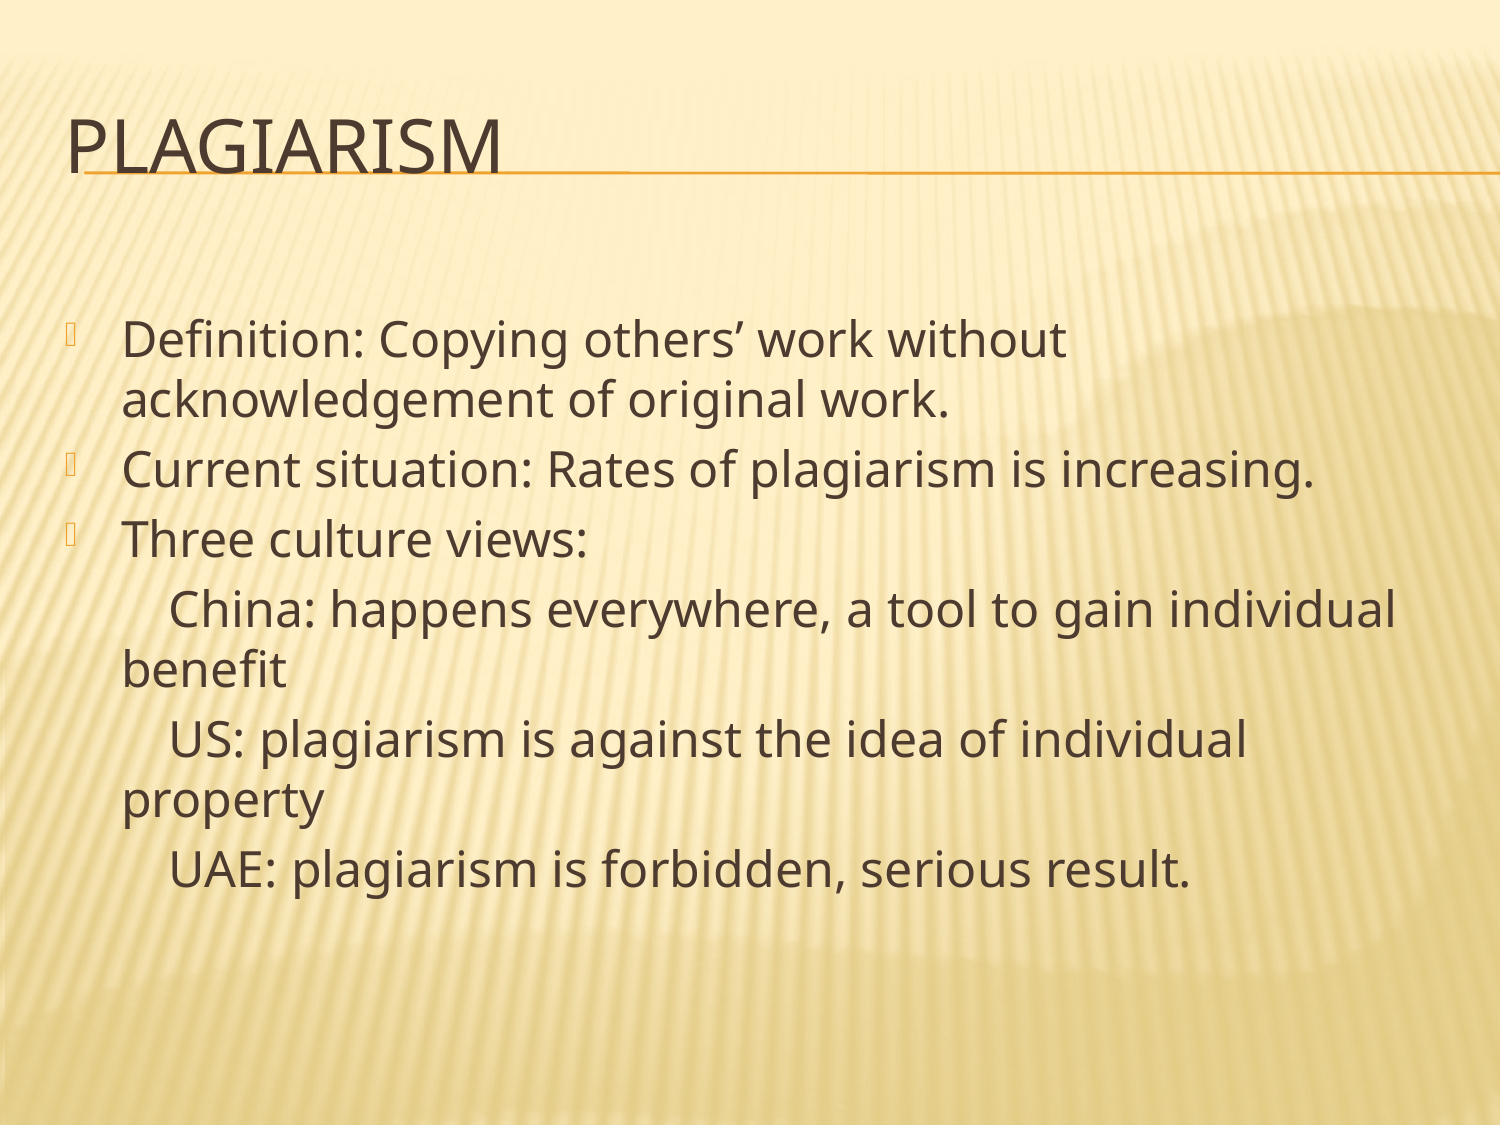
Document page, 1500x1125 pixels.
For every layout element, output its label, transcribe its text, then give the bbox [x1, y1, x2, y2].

list Definition: Copying others’ work without acknowledgement of original work. Current situation: Rates of plagiarism is increasing. Three culture views: China: happens everywhere, a tool to gain individual benefit US: plagiarism is against the idea of individual property UAE: plagiarism is forbidden, serious result. [50, 300, 1475, 1043]
title Plagiarism [50, 75, 1475, 213]
